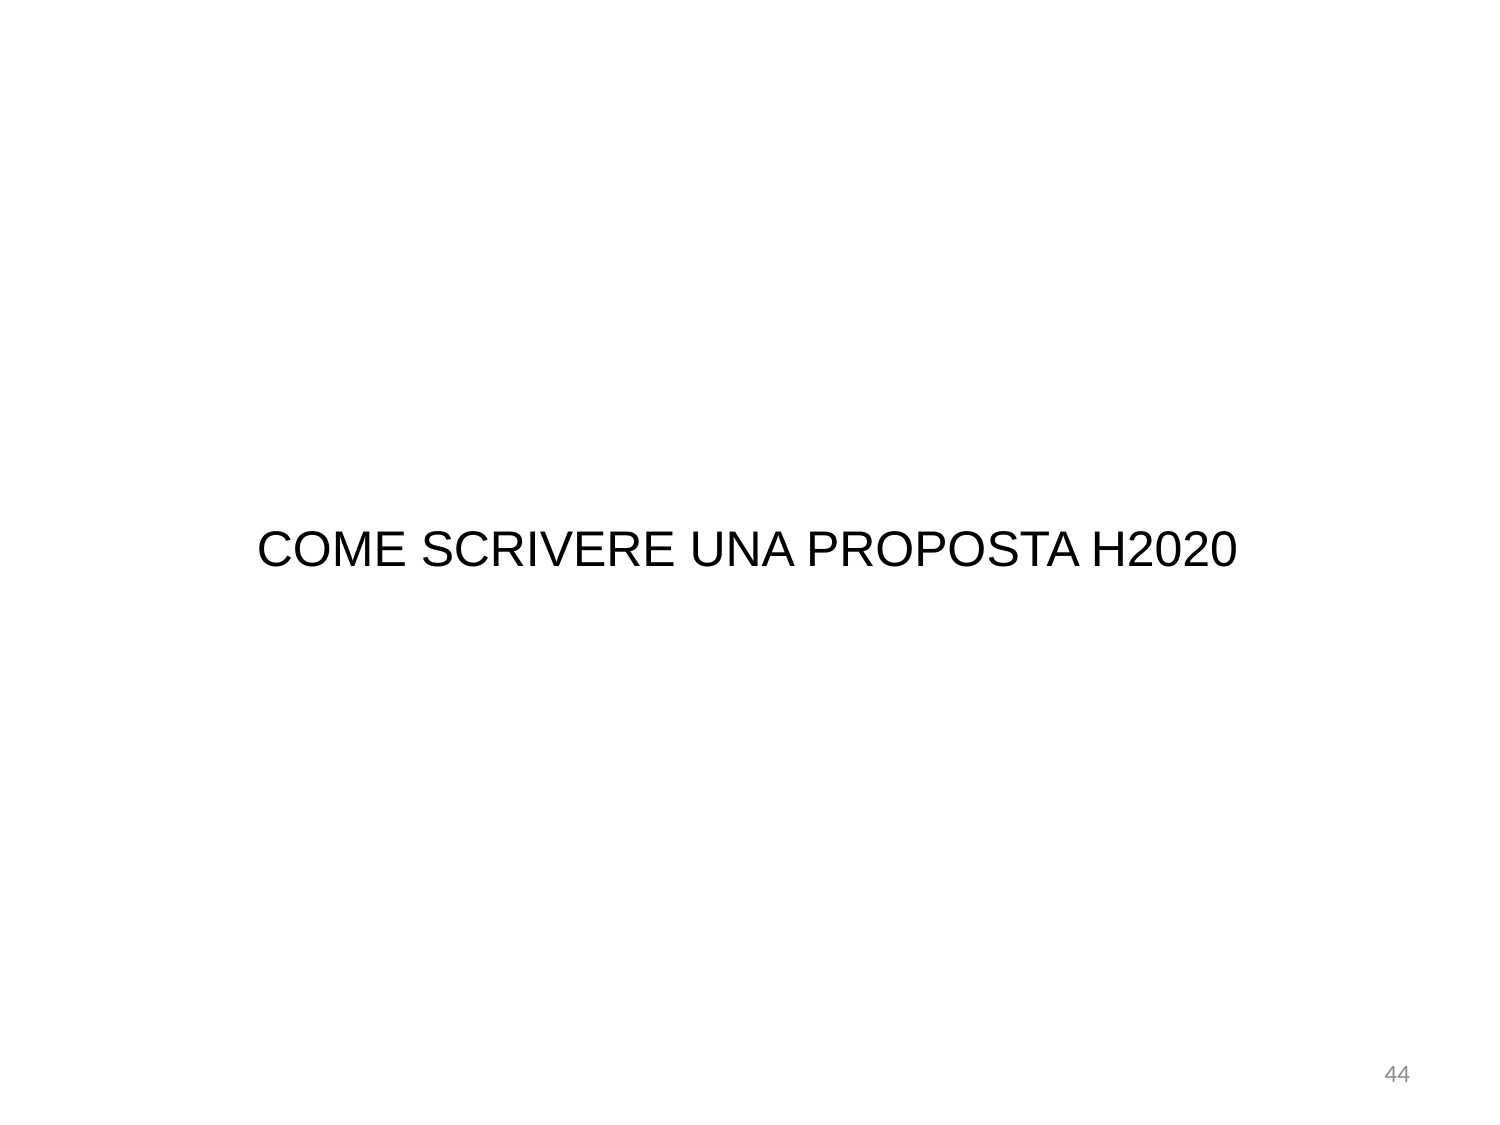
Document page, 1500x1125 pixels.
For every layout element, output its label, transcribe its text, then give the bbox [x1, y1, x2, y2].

slide_number 44 [1074, 1042, 1425, 1103]
text_box COME SCRIVERE UNA PROPOSTA H2020 [242, 509, 1282, 584]
